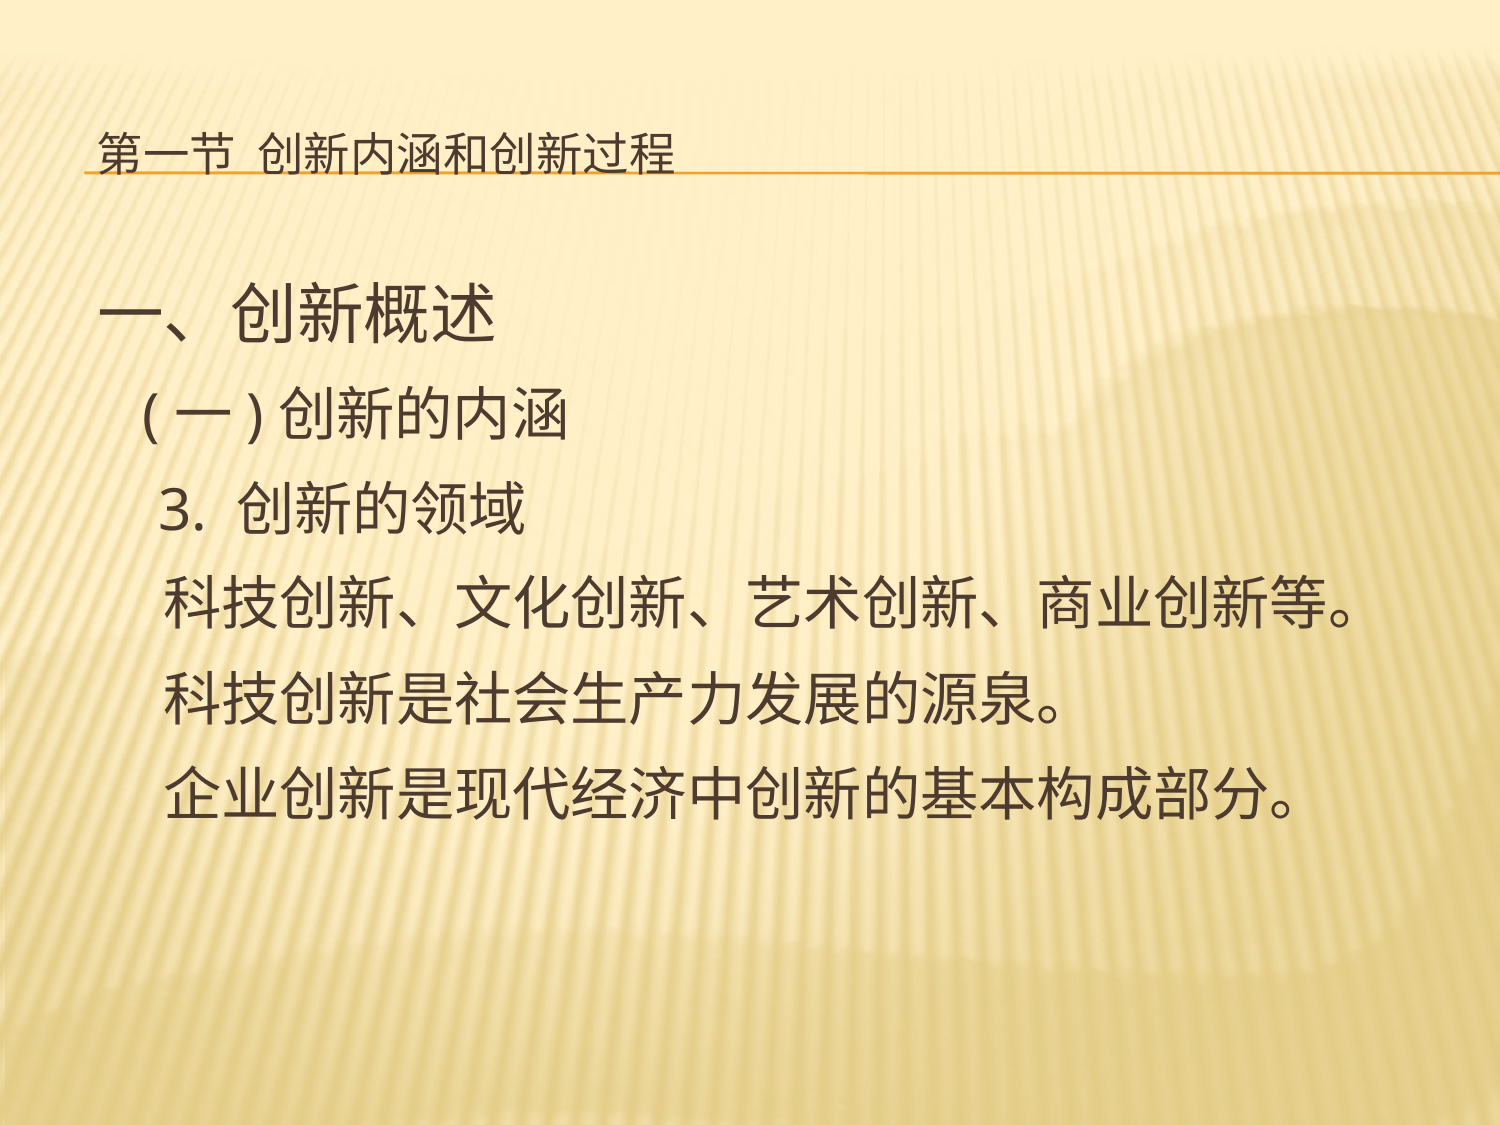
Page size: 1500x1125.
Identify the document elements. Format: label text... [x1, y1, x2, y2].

list 一、创新概述 (一)创新的内涵 3. 创新的领域 科技创新、文化创新、艺术创新、商业创新等。 科技创新是社会生产力发展的源泉。 企业创新是现代经济中创新的基本构成部分。 [81, 264, 1433, 1060]
title 第一节 创新内涵和创新过程 [82, 117, 1432, 245]
